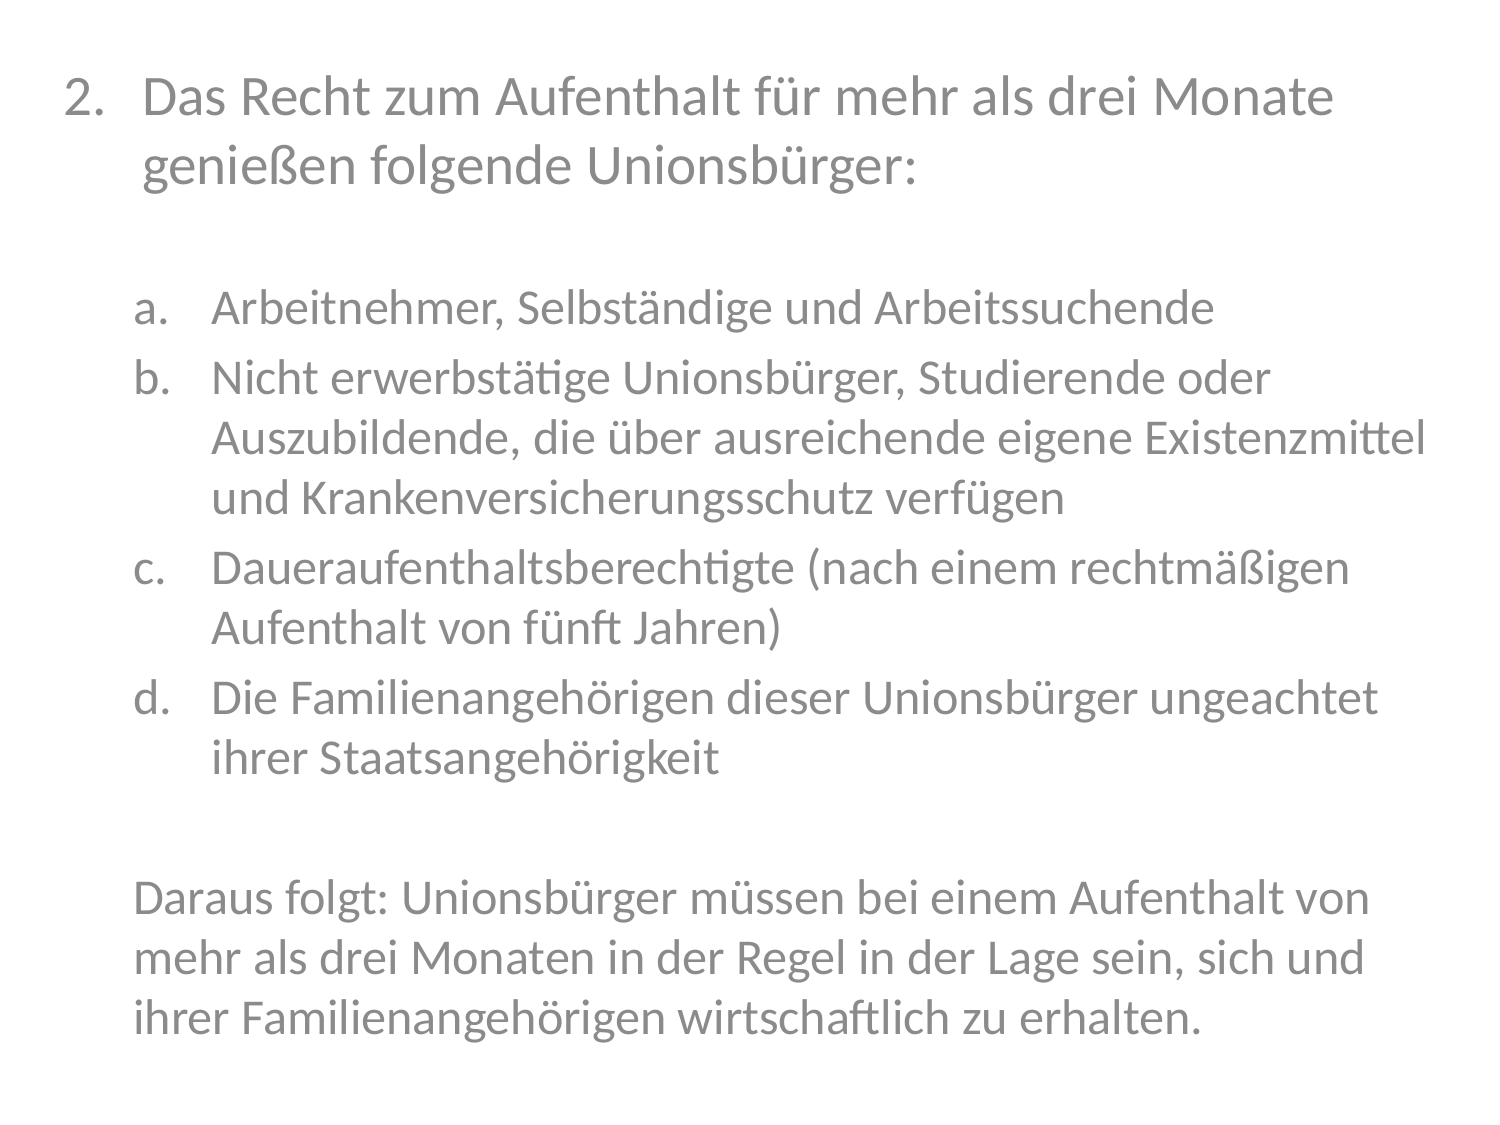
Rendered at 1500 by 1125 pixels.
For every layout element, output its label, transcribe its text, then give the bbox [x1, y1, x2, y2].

subtitle Das Recht zum Aufenthalt für mehr als drei Monate genießen folgende Unionsbürger: Arbeitnehmer, Selbständige und Arbeitssuchende Nicht erwerbstätige Unionsbürger, Studierende oder Auszubildende, die über ausreichende eigene Existenzmittel und Krankenversicherungsschutz verfügen Daueraufenthaltsberechtigte (nach einem rechtmäßigen Aufenthalt von fünft Jahren) Die Familienangehörigen dieser Unionsbürger ungeachtet ihrer Staatsangehörigkeit Daraus folgt: Unionsbürger müssen bei einem Aufenthalt von mehr als drei Monaten in der Regel in der Lage sein, sich und ihrer Familienangehörigen wirtschaftlich zu erhalten. [48, 50, 1446, 1063]
